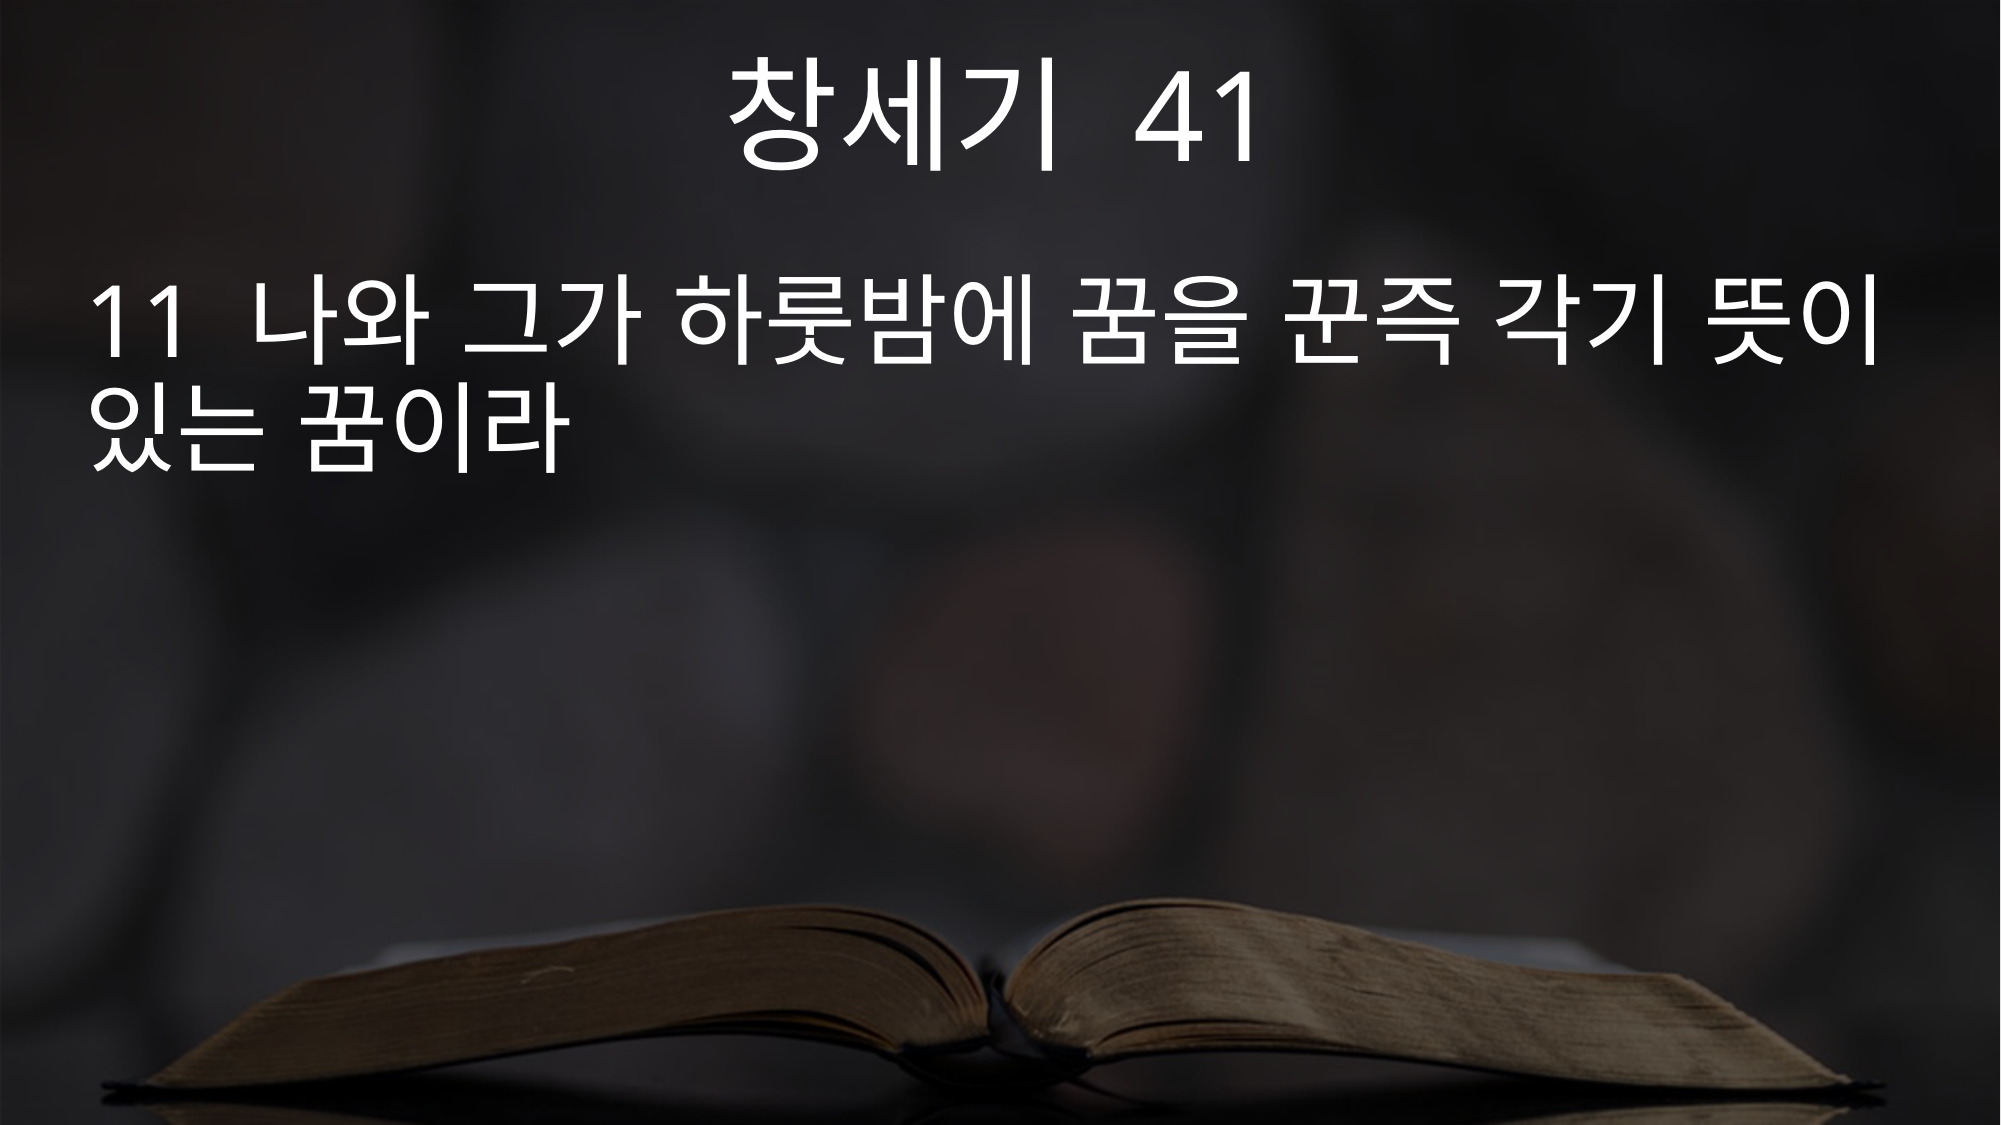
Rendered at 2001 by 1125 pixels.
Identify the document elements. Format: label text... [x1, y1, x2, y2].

list 11 나와 그가 하룻밤에 꿈을 꾼즉 각기 뜻이 있는 꿈이라 [69, 263, 1953, 423]
picture [0, 0, 2001, 1125]
footer 창세기 41 [0, 32, 2000, 192]
